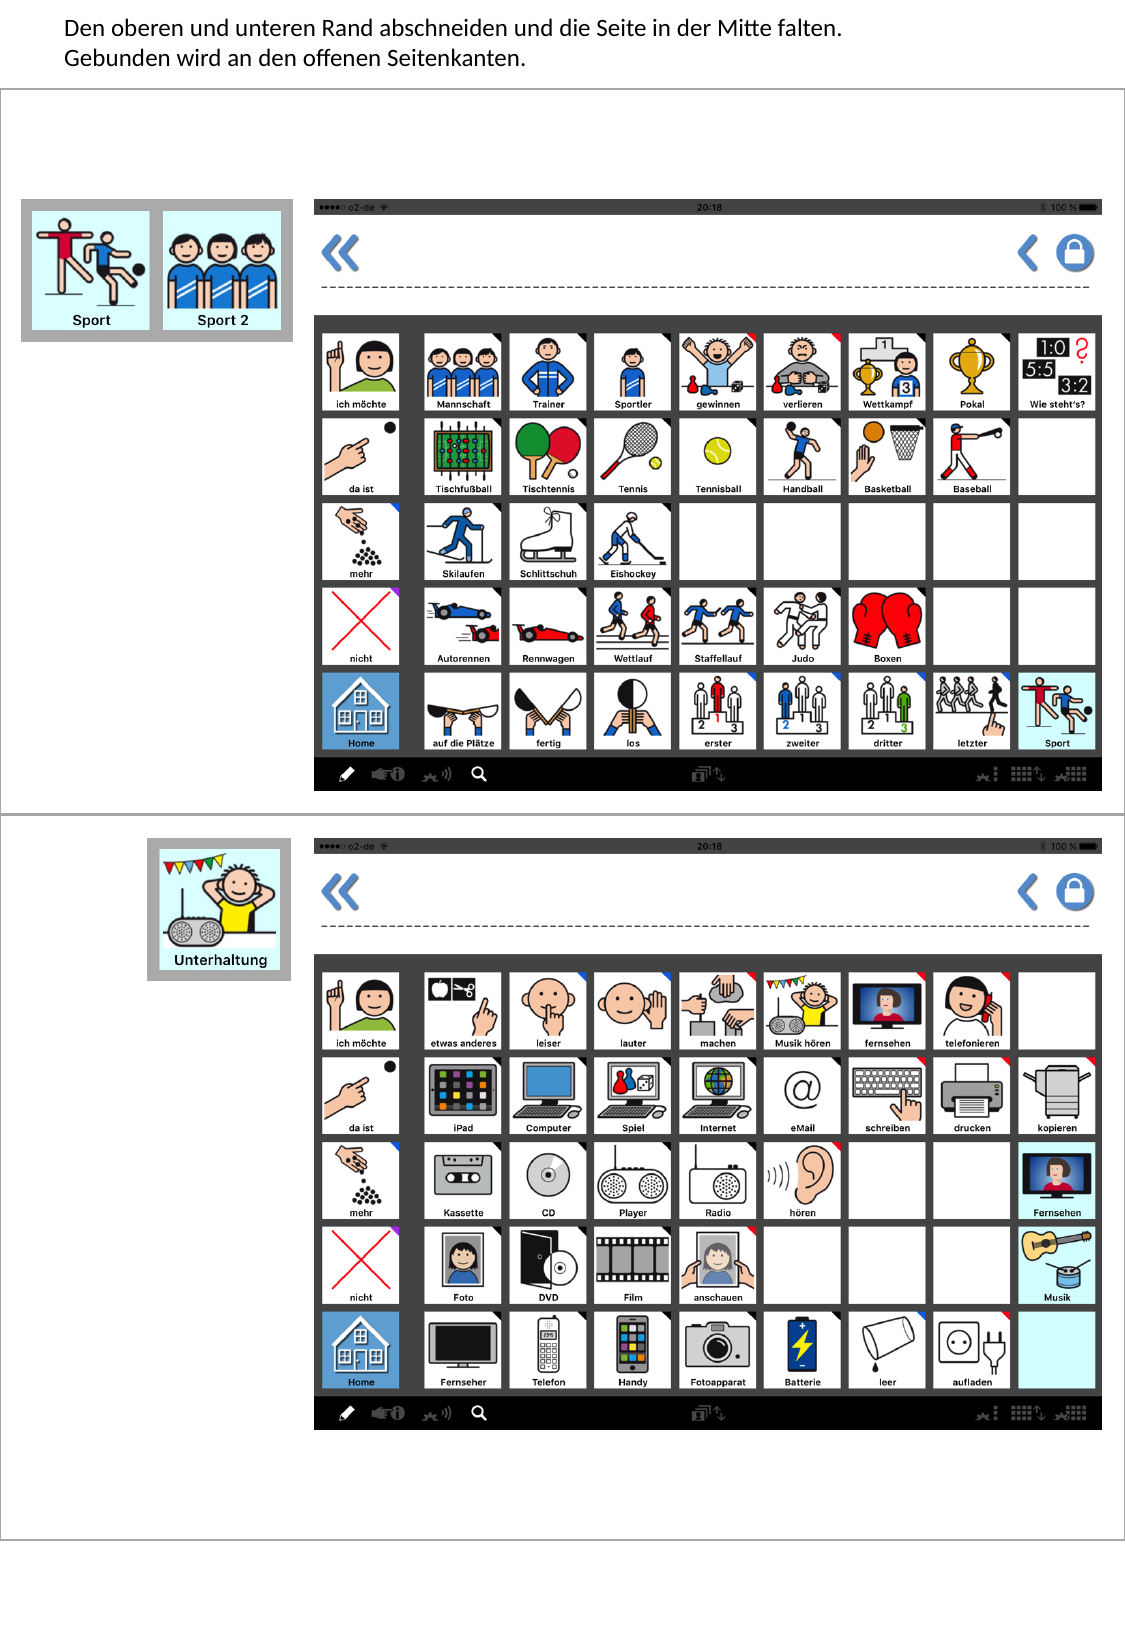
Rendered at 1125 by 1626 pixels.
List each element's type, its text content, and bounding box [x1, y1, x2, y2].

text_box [0, 88, 1125, 1541]
text_box Den oberen und unteren Rand abschneiden und die Seite in der Mitte falten. Gebunden wird an den offenen Seitenkanten. [49, 3, 1101, 79]
